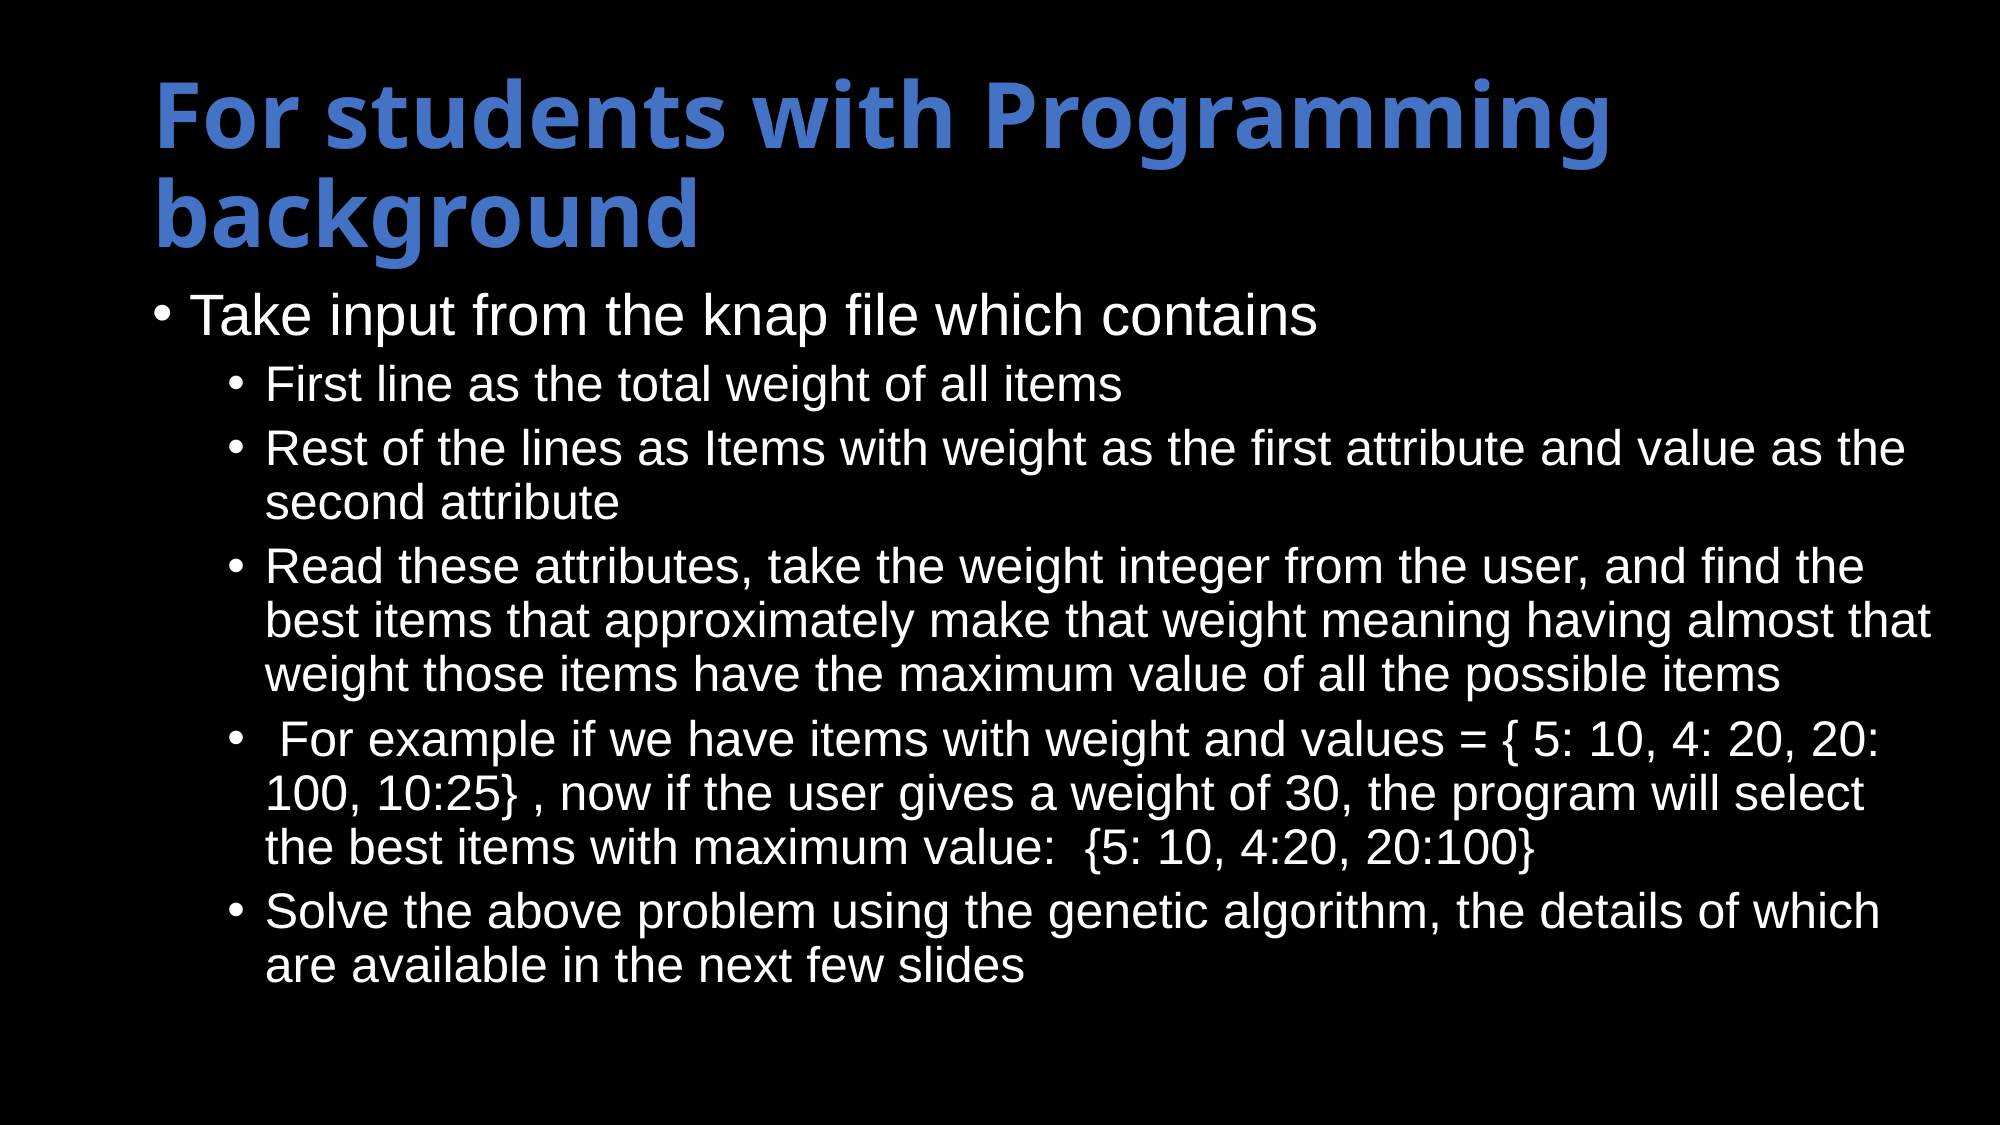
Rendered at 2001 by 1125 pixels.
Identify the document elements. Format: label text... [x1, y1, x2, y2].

title For students with Programming background [137, 59, 1863, 277]
list Take input from the knap file which contains First line as the total weight of all items Rest of the lines as Items with weight as the first attribute and value as the second attribute Read these attributes, take the weight integer from the user, and find the best items that approximately make that weight meaning having almost that weight those items have the maximum value of all the possible items For example if we have items with weight and values = { 5: 10, 4: 20, 20: 100, 10:25} , now if the user gives a weight of 30, the program will select the best items with maximum value: {5: 10, 4:20, 20:100} Solve the above problem using the genetic algorithm, the details of which are available in the next few slides [137, 277, 1953, 1125]
